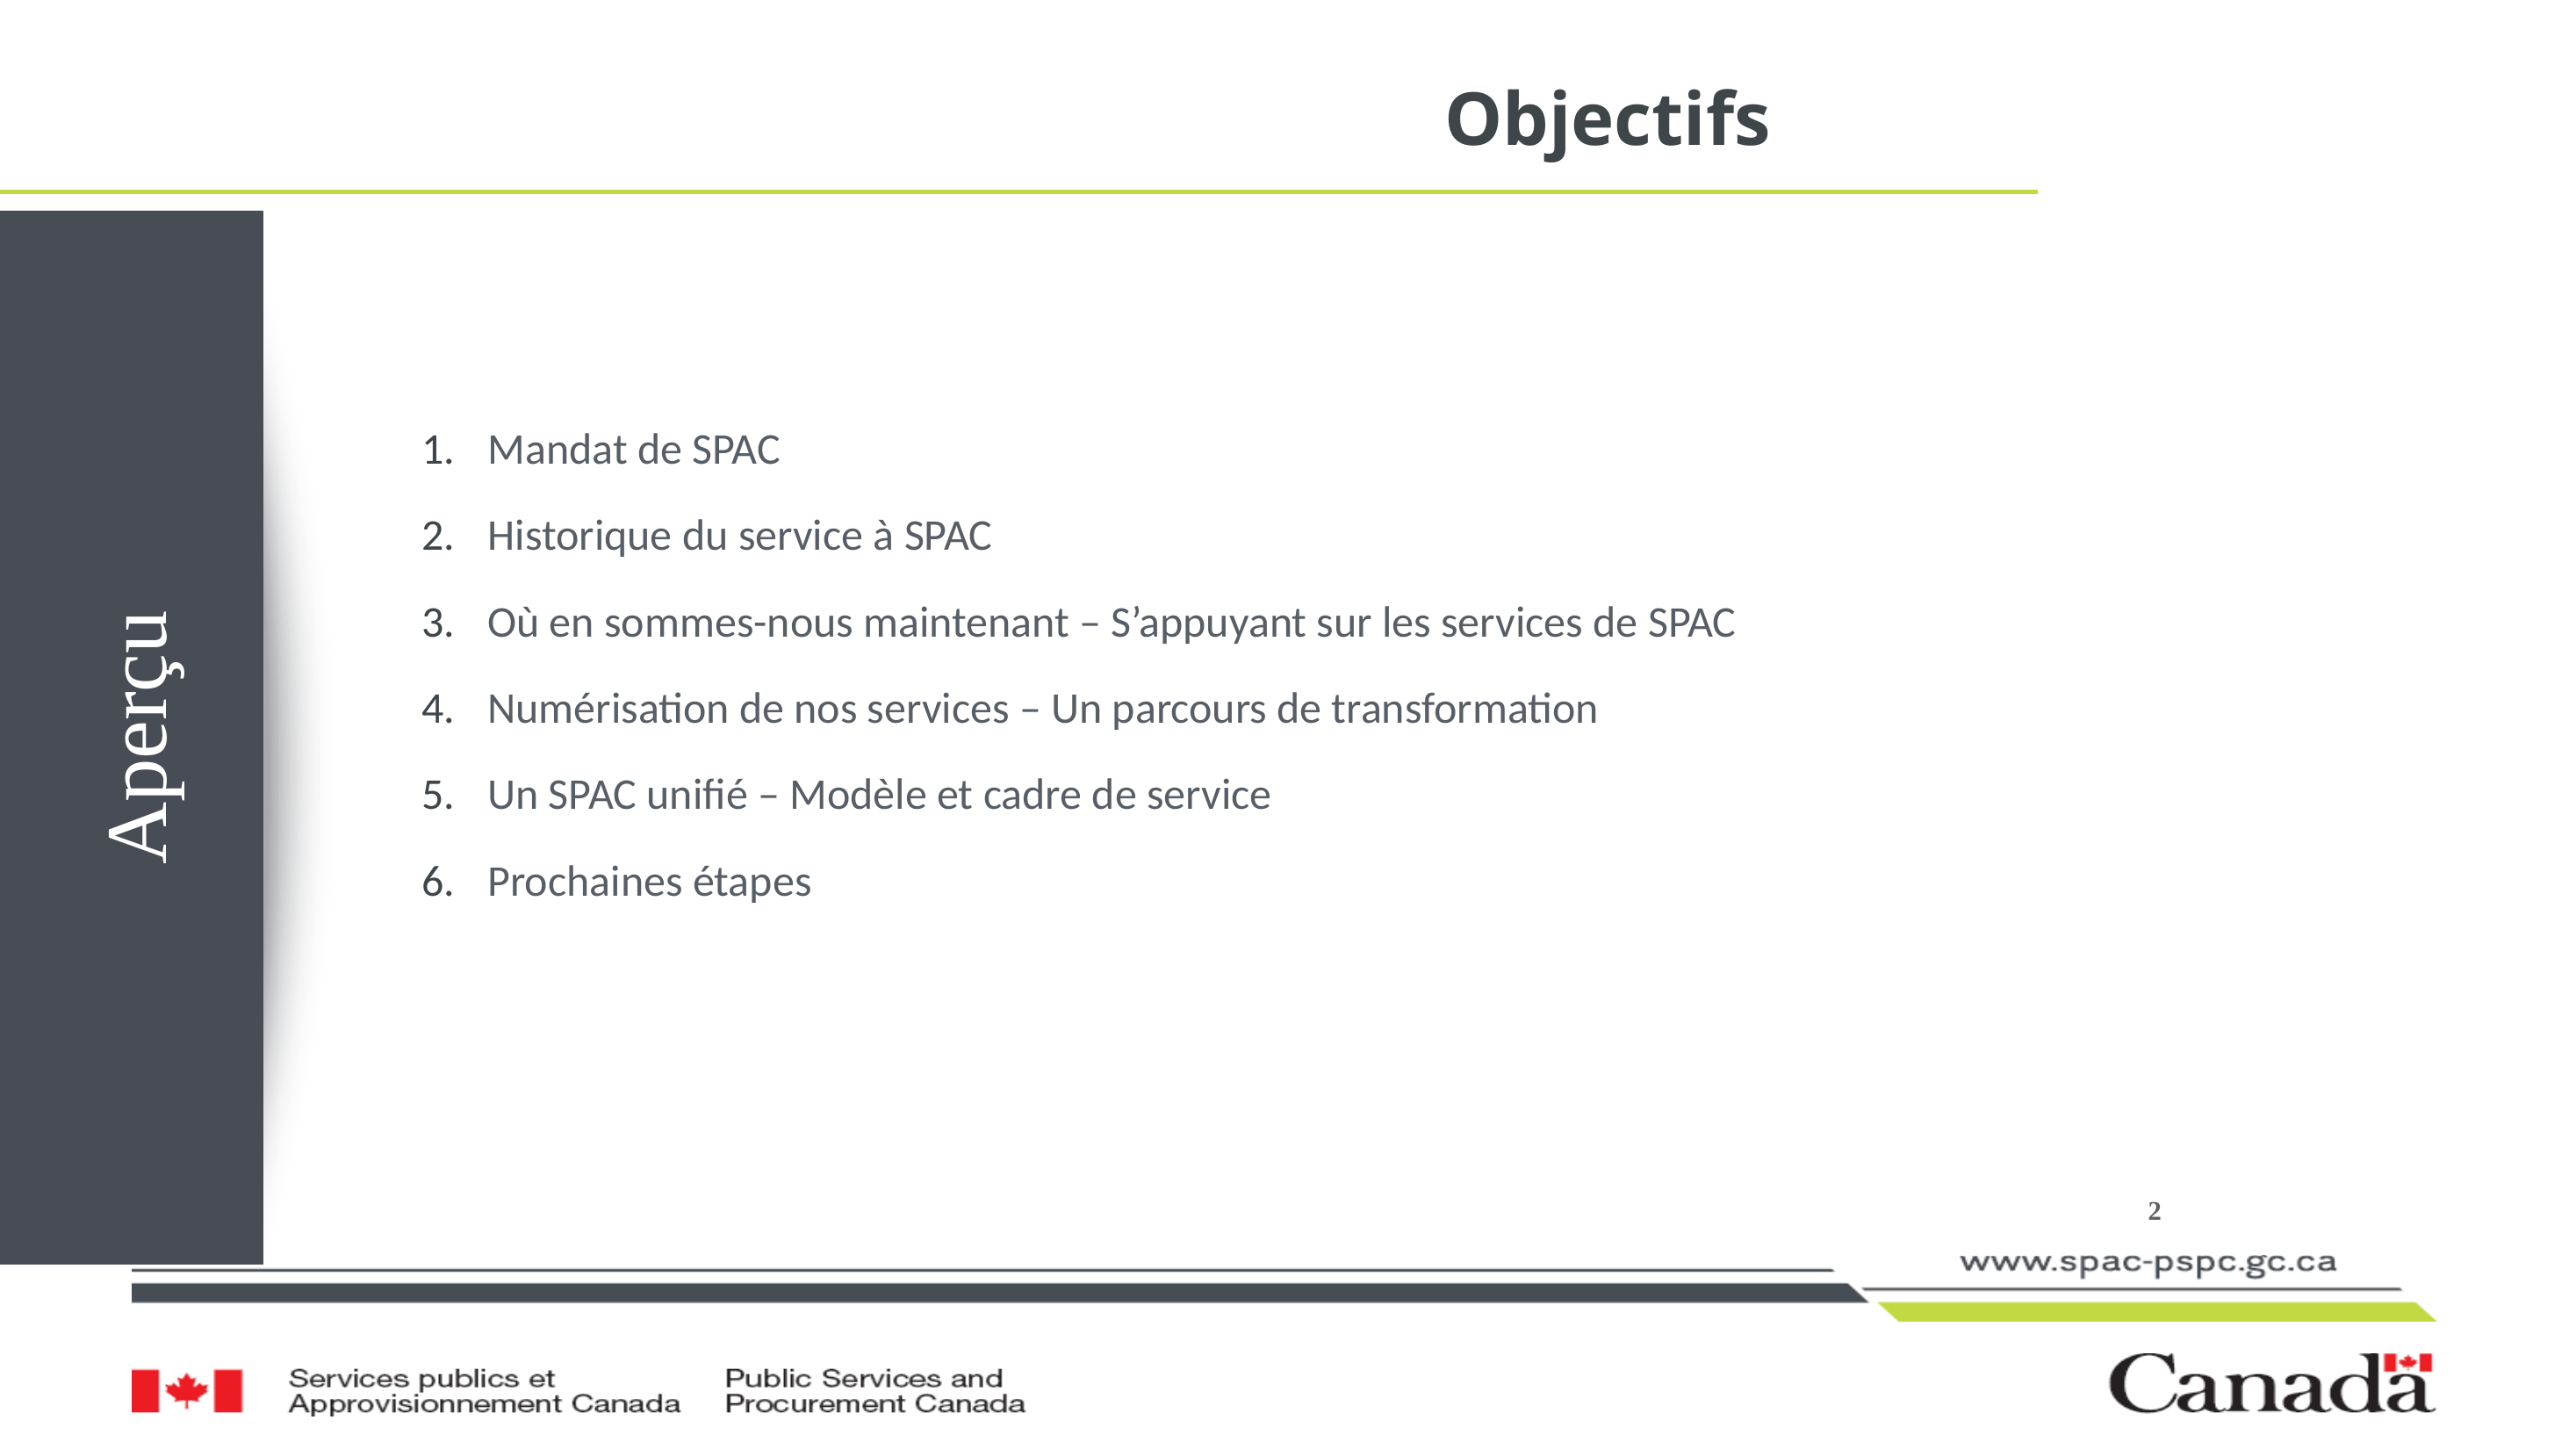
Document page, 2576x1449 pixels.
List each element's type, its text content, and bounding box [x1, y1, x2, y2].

picture [132, 1353, 2437, 1417]
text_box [0, 210, 420, 1344]
picture [420, 1255, 2436, 1322]
title Objectifs [0, 43, 1785, 188]
text_box Mandat de SPAC Historique du service à SPAC Où en sommes-nous maintenant – S’appuyant sur les services de SPAC Numérisation de nos services – Un parcours de transformation Un SPAC unifié – Modèle et cadre de service Prochaines étapes [423, 390, 1951, 1027]
